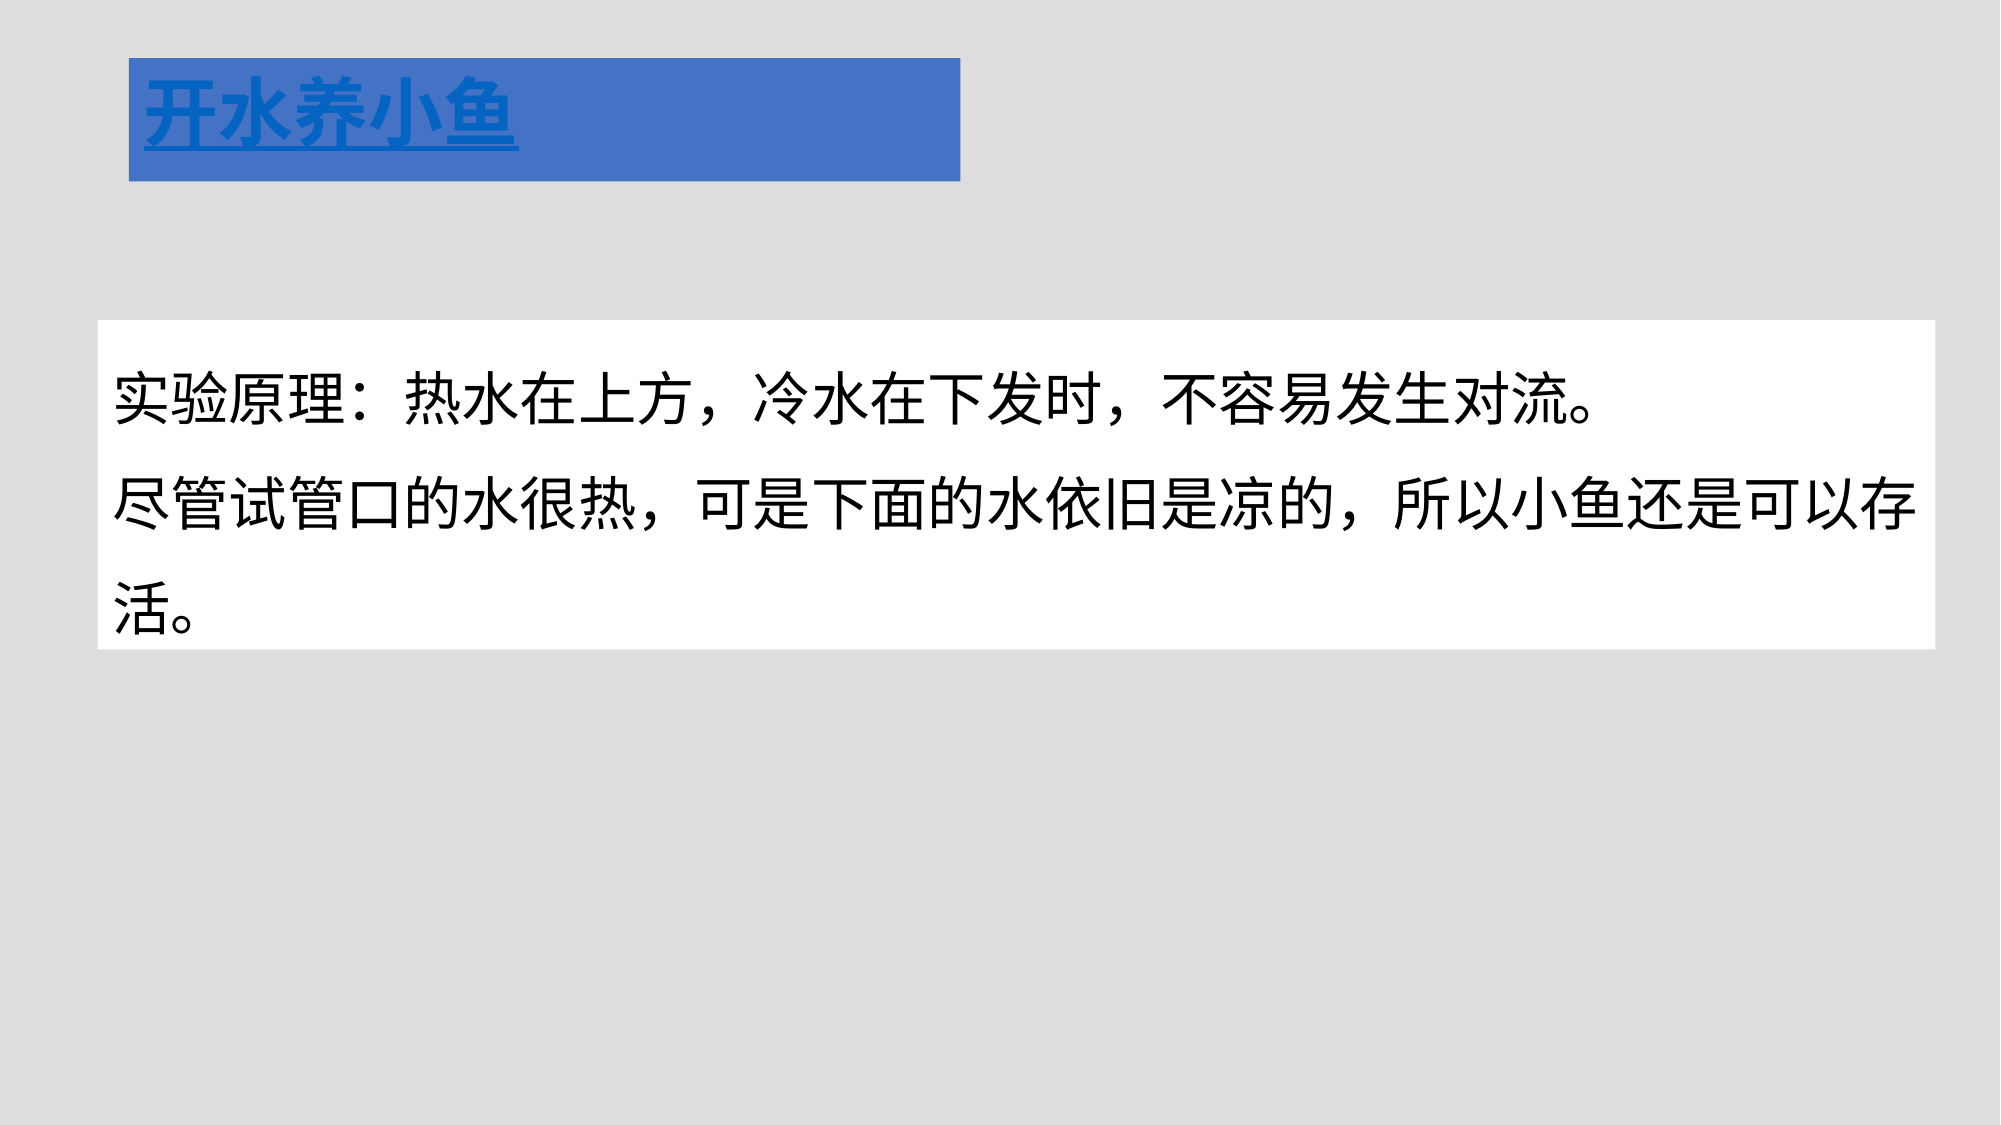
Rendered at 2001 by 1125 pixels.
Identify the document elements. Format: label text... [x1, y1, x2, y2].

text_box 实验原理：热水在上方，冷水在下发时，不容易发生对流。 尽管试管口的水很热，可是下面的水依旧是凉的，所以小鱼还是可以存活。 [97, 319, 1936, 650]
text_box 开水养小鱼 [128, 58, 961, 182]
